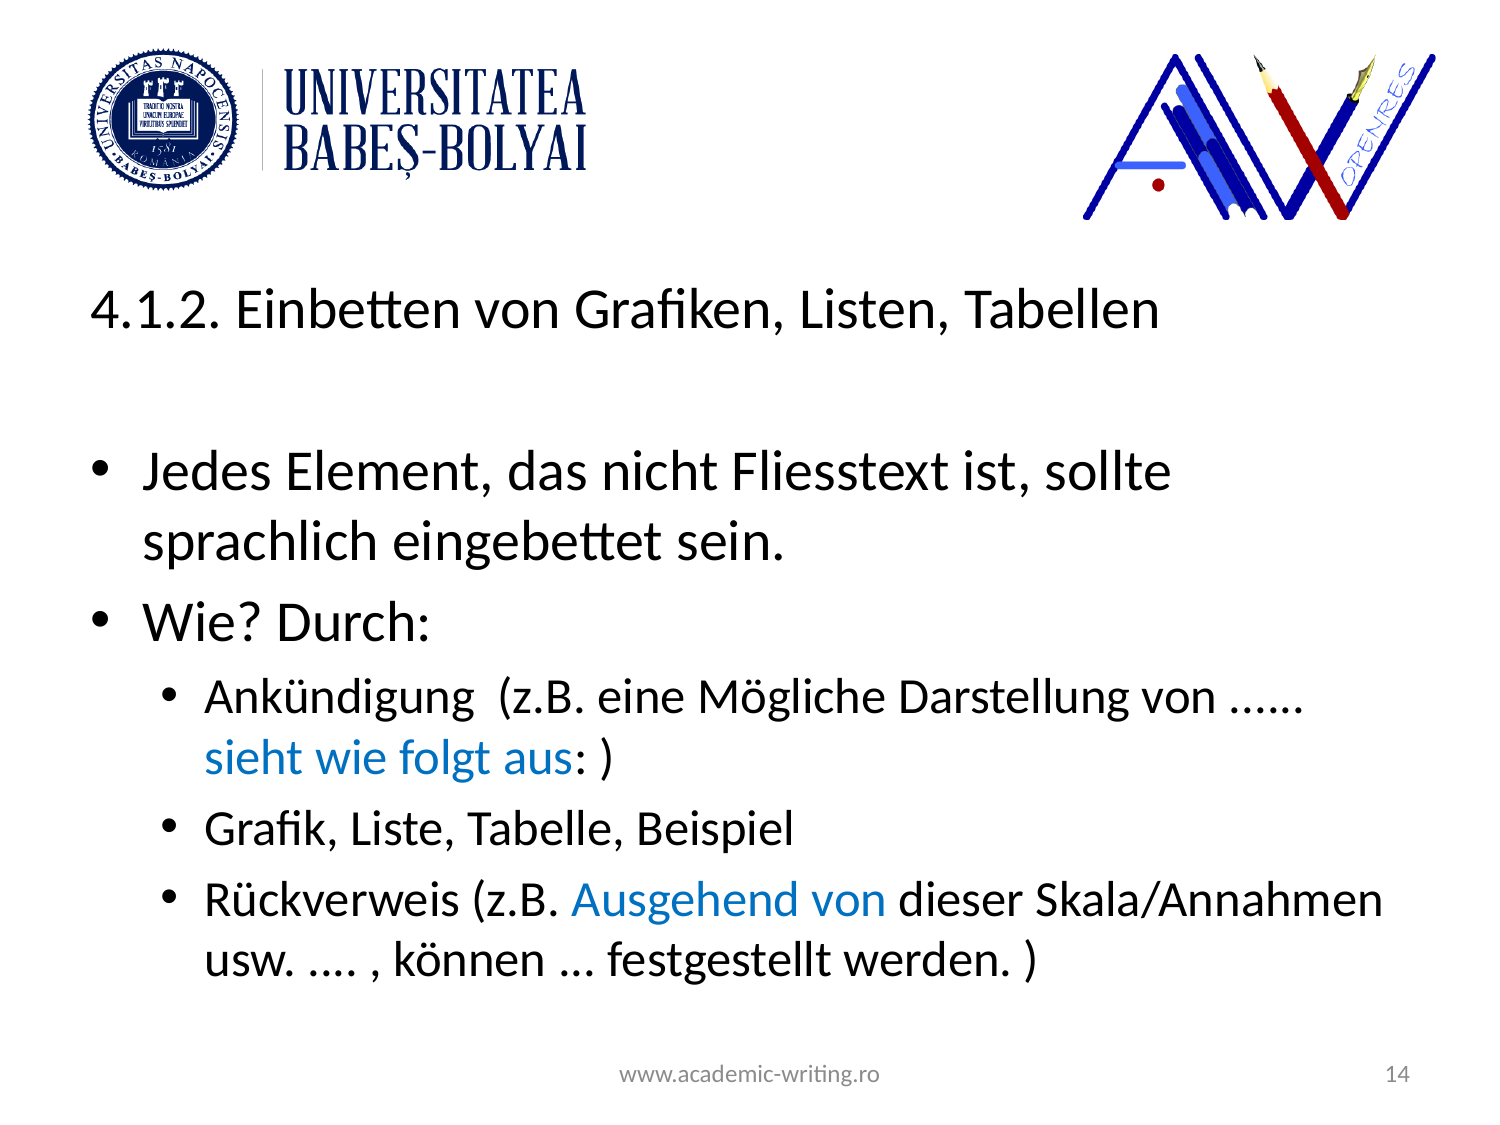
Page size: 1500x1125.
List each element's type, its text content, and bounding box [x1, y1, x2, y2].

list 4.1.2. Einbetten von Grafiken, Listen, Tabellen Jedes Element, das nicht Fliesstext ist, sollte sprachlich eingebettet sein. Wie? Durch: Ankündigung (z.B. eine Mögliche Darstellung von ...... sieht wie folgt aus: ) Grafik, Liste, Tabelle, Beispiel Rückverweis (z.B. Ausgehend von dieser Skala/Annahmen usw. .... , können ... festgestellt werden. ) [75, 262, 1425, 1005]
slide_number 14 [1074, 1042, 1425, 1103]
footer www.academic-writing.ro [512, 1042, 988, 1103]
picture [76, 42, 597, 197]
picture [1083, 54, 1436, 220]
